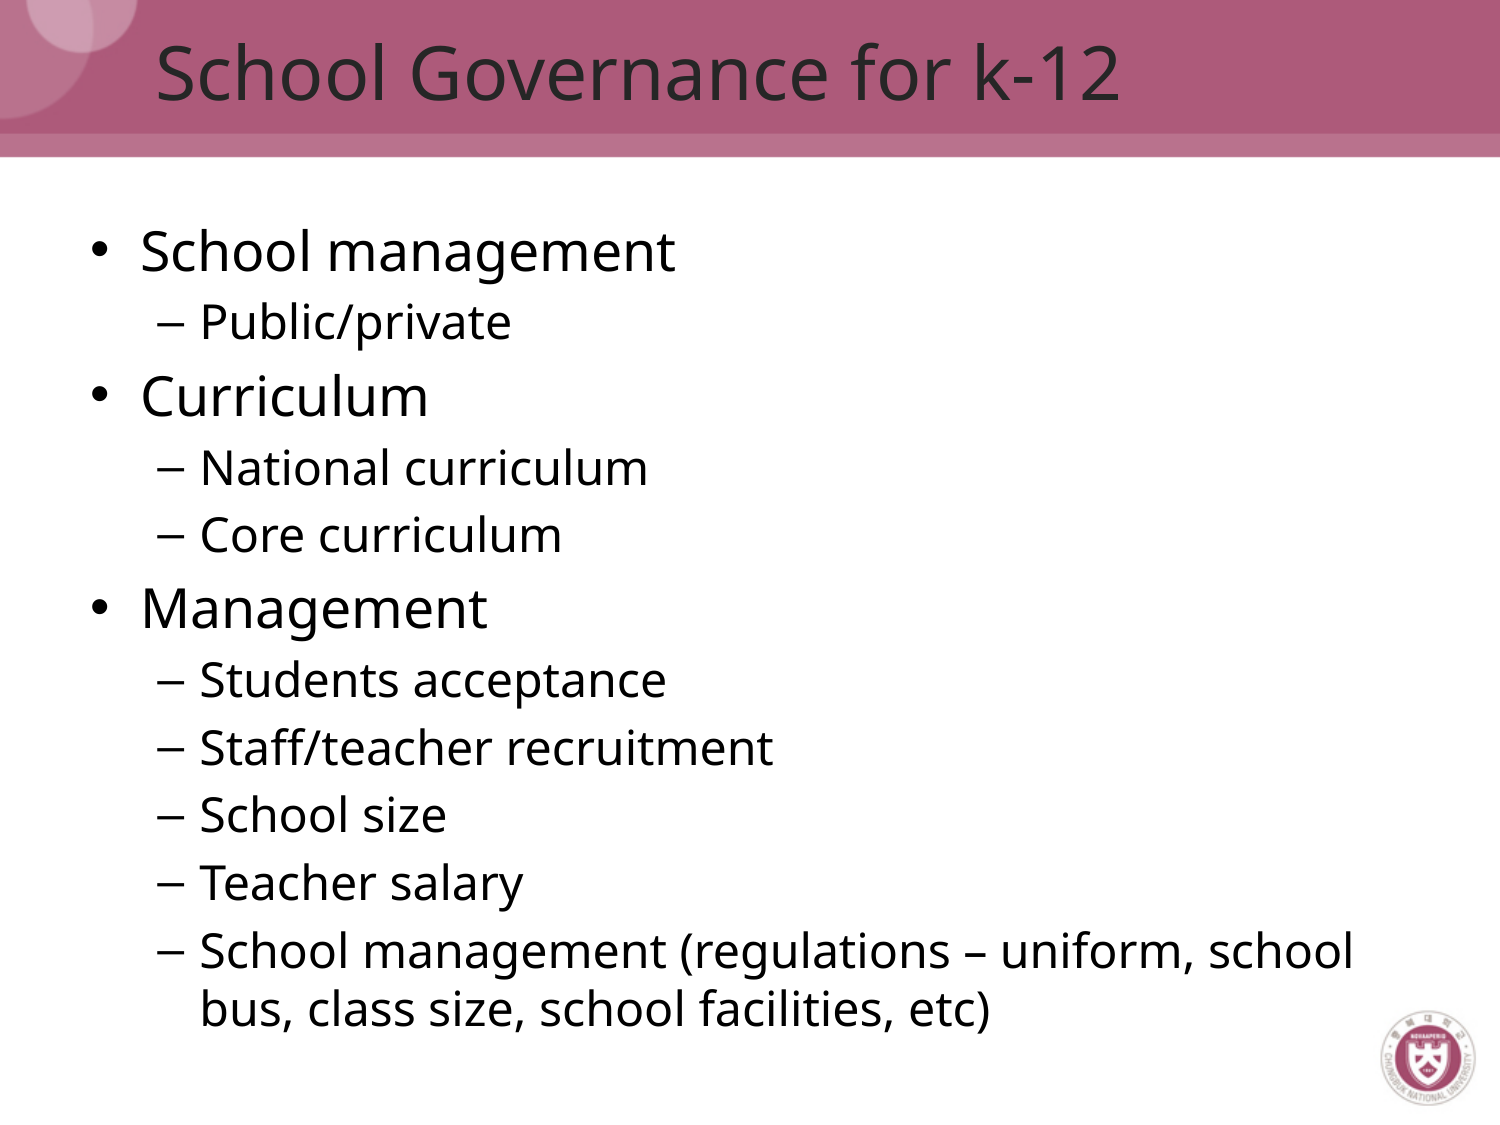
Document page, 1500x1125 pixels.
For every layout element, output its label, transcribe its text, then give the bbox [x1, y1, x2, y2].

list School management Public/private Curriculum National curriculum Core curriculum Management Students acceptance Staff/teacher recruitment School size Teacher salary School management (regulations – uniform, school bus, class size, school facilities, etc) [75, 208, 1425, 1047]
title School Governance for k-12 [140, 11, 1231, 129]
